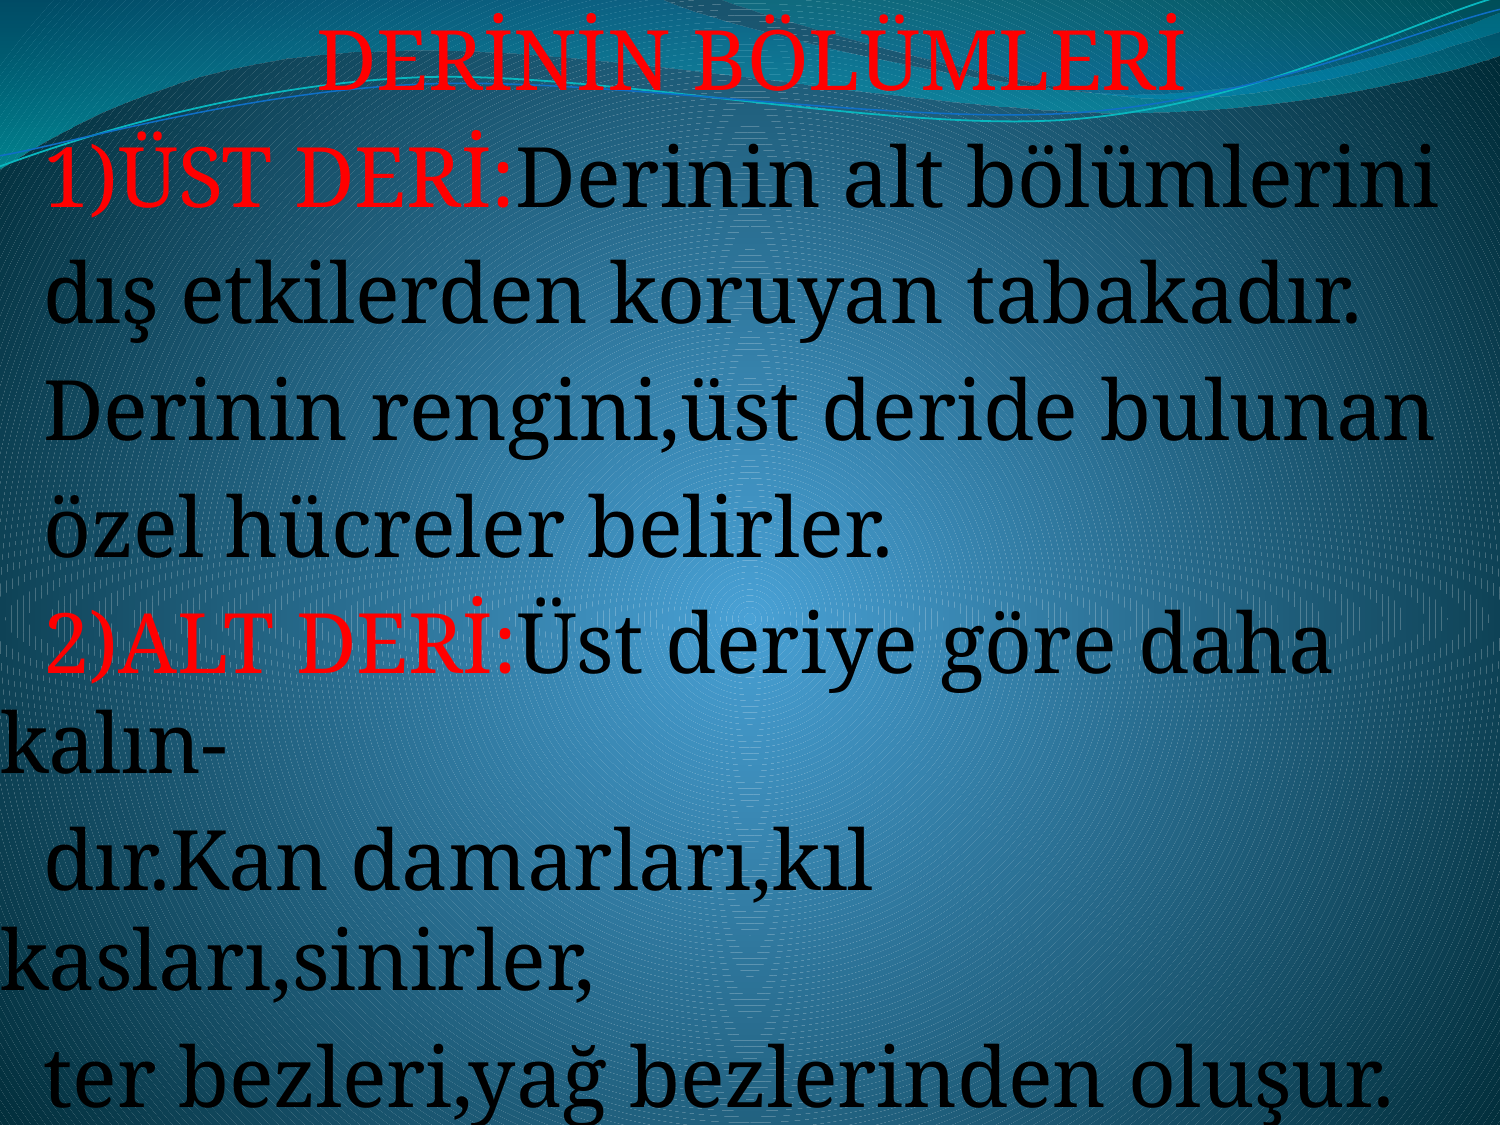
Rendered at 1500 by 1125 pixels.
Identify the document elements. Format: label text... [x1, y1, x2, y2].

subtitle DERİNİN BÖLÜMLERİ 1)ÜST DERİ:Derinin alt bölümlerini dış etkilerden koruyan tabakadır. Derinin rengini,üst deride bulunan özel hücreler belirler. 2)ALT DERİ:Üst deriye göre daha kalın- dır.Kan damarları,kıl kasları,sinirler, ter bezleri,yağ bezlerinden oluşur. [0, 0, 1500, 1125]
